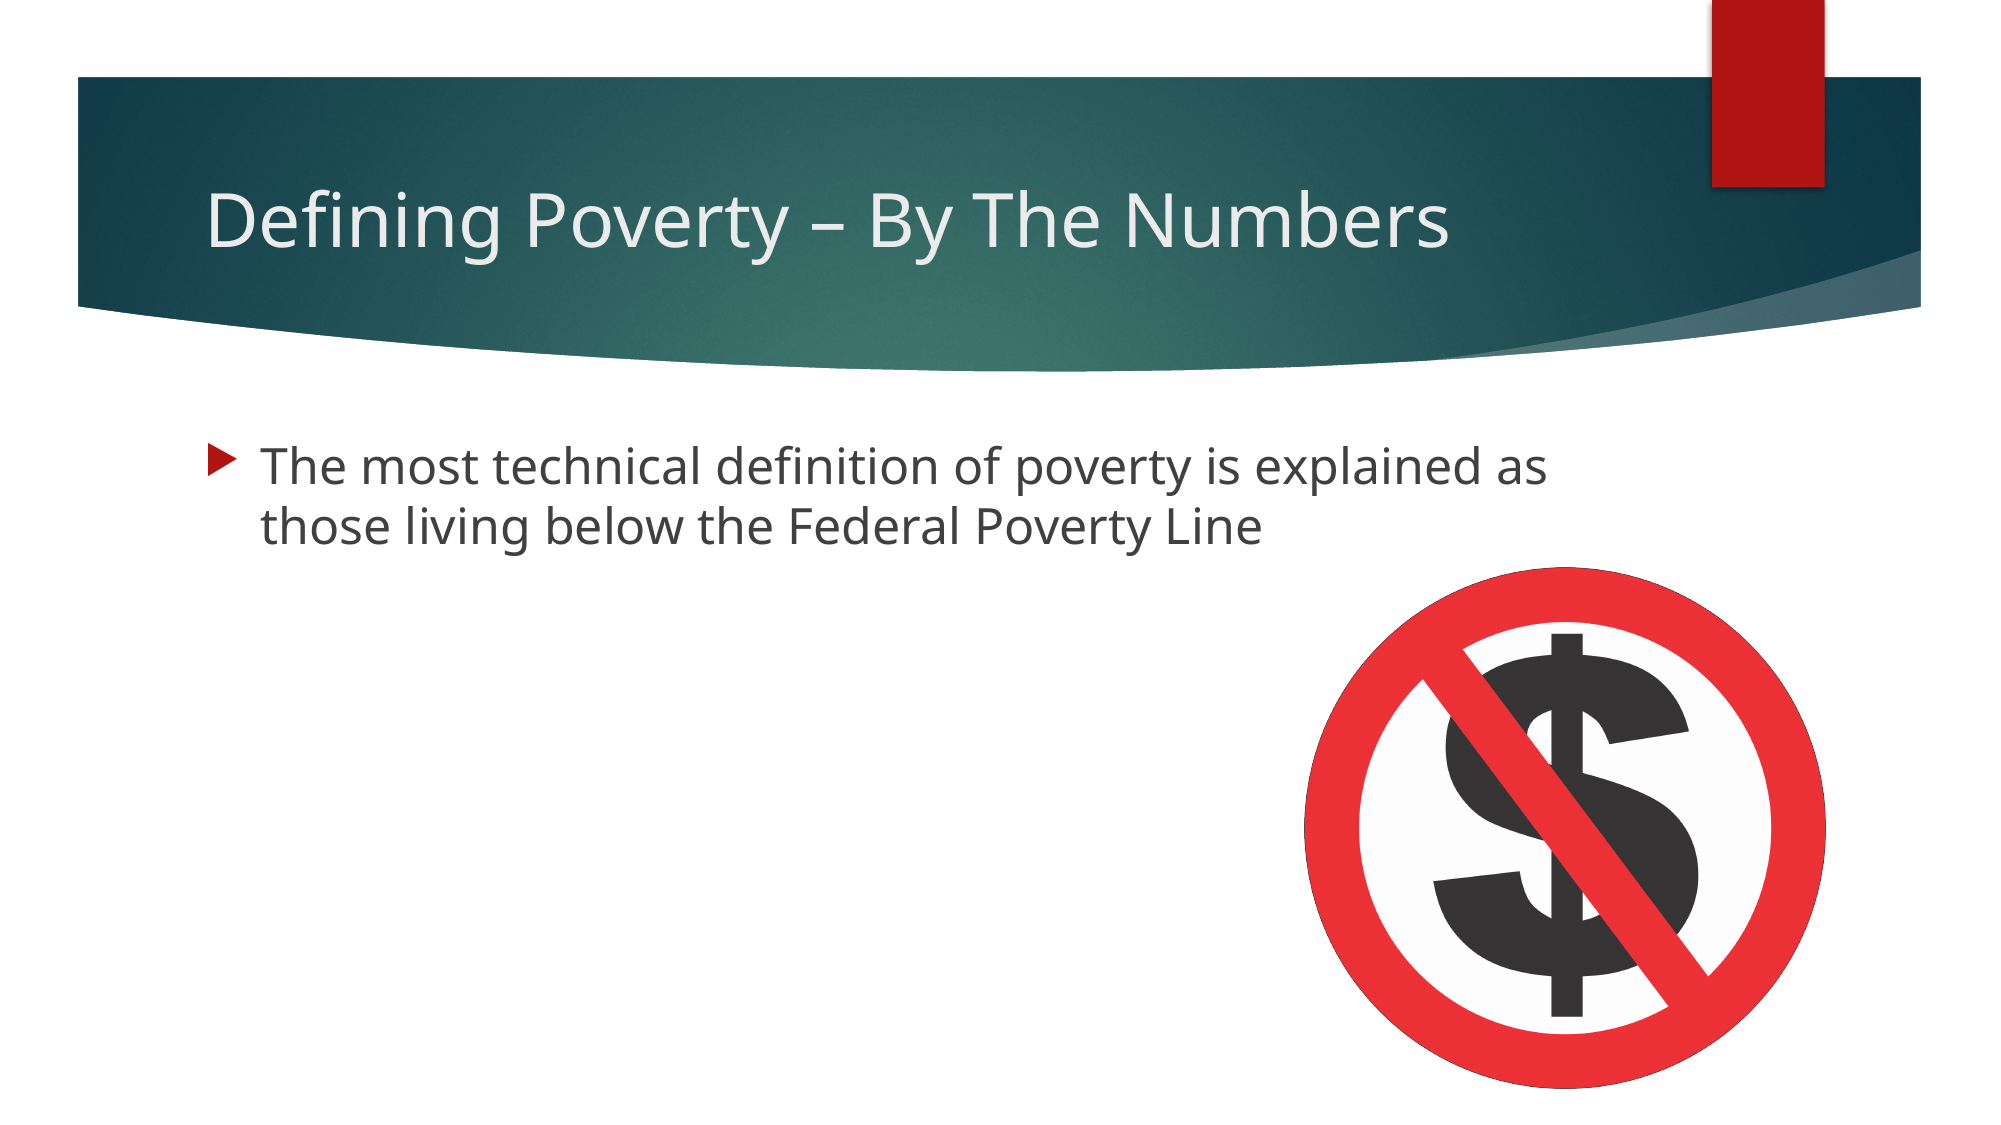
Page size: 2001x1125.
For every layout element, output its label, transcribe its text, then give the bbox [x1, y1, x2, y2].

list The most technical definition of poverty is explained as those living below the Federal Poverty Line [189, 427, 1638, 988]
picture [1304, 567, 1826, 1089]
title Defining Poverty – By The Numbers [189, 159, 1638, 276]
